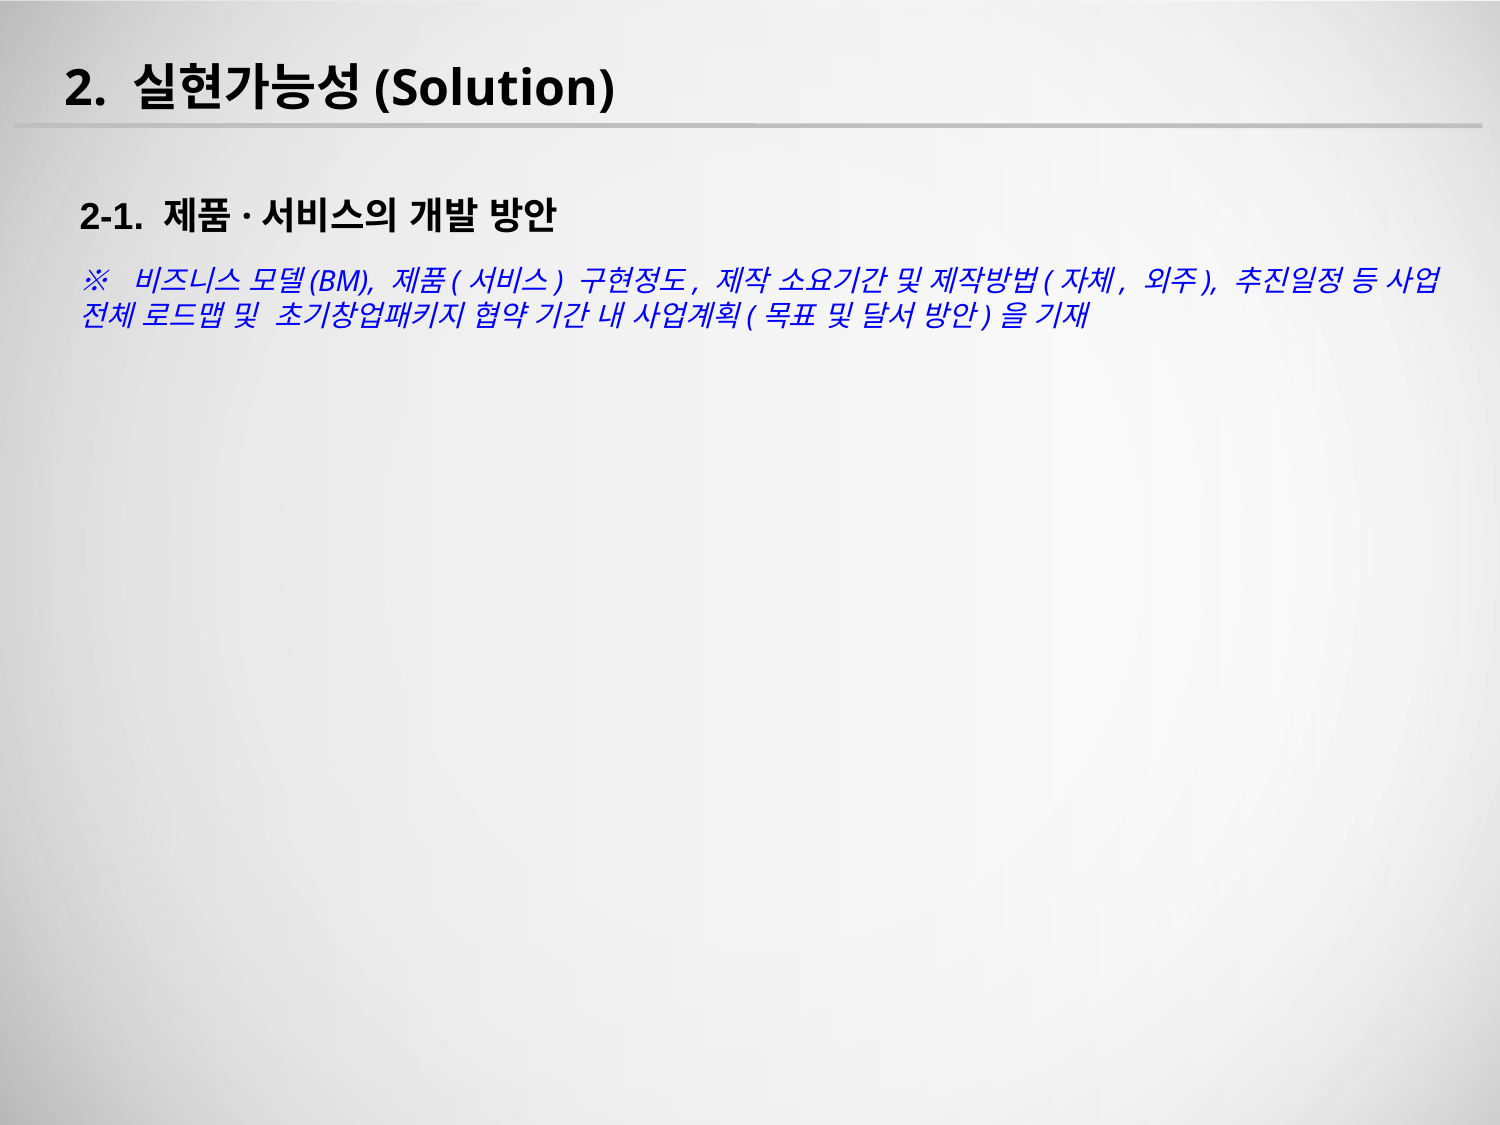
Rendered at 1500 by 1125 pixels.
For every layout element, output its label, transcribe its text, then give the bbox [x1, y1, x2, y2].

text_box 2-1. 제품·서비스의 개발 방안 ※ 비즈니스 모델(BM), 제품(서비스) 구현정도, 제작 소요기간 및 제작방법(자체, 외주), 추진일정 등 사업 전체 로드맵 및 초기창업패키지 협약 기간 내 사업계획(목표 및 달서 방안)을 기재 [64, 184, 1483, 340]
text_box 2. 실현가능성(Solution) [49, 47, 1483, 123]
